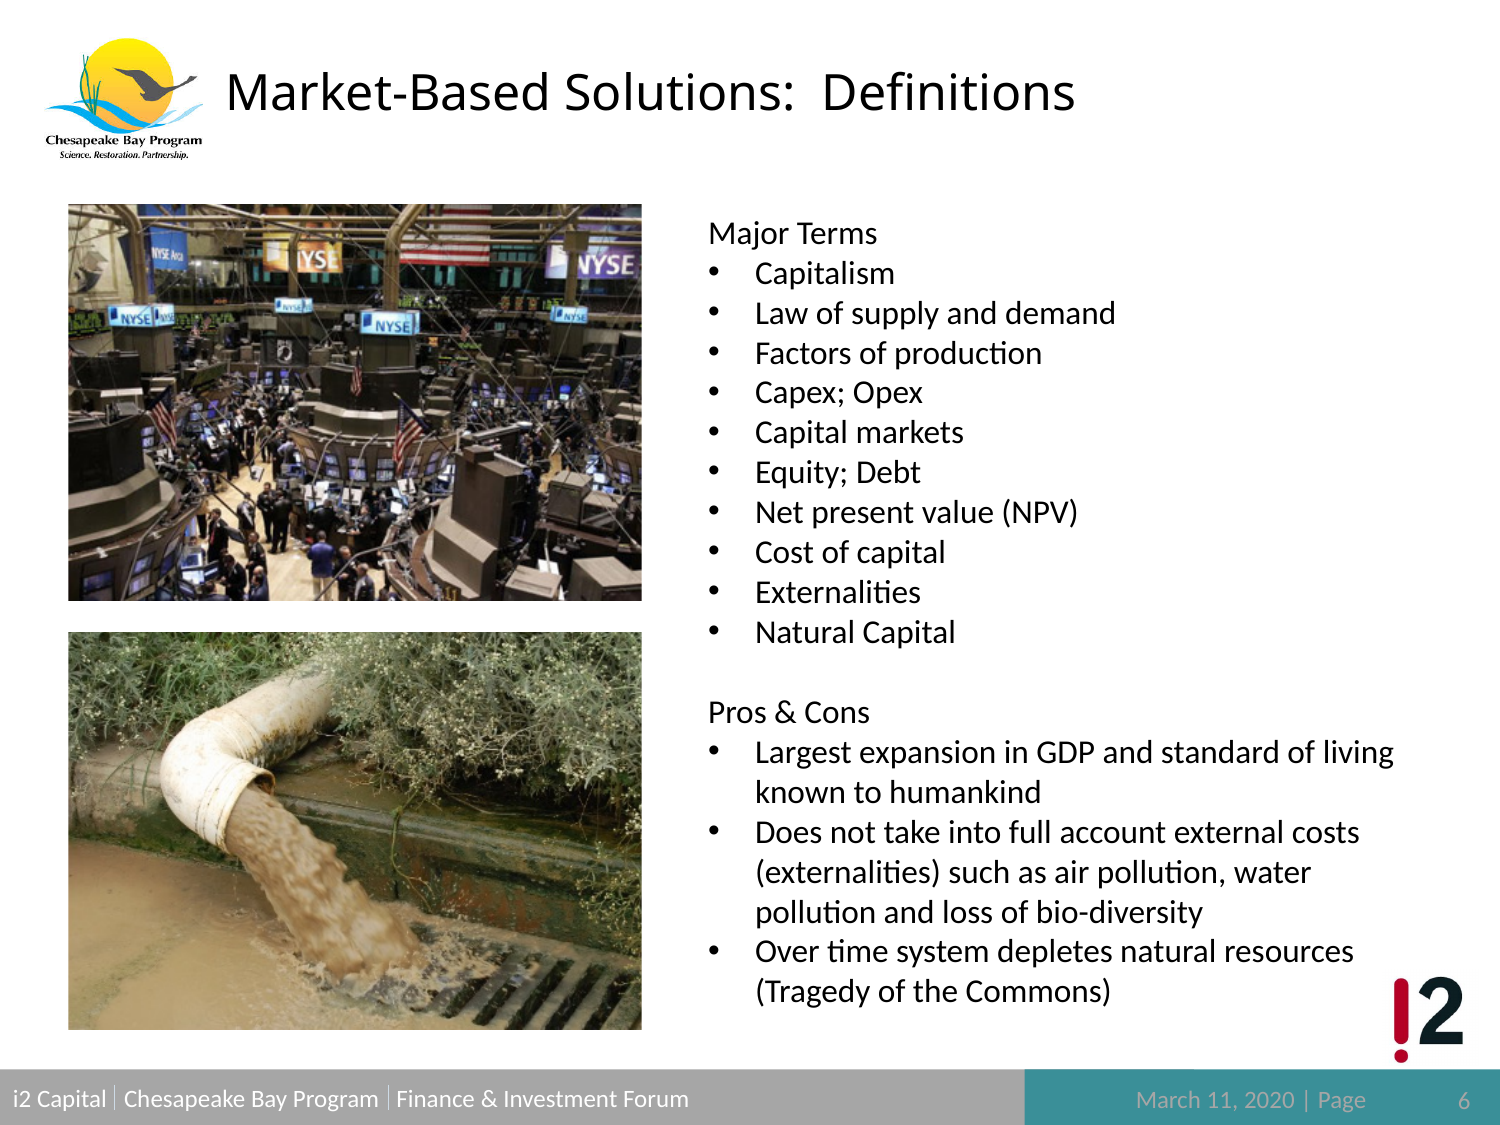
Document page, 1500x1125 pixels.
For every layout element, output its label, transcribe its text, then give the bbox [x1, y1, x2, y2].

picture [68, 204, 642, 601]
title Market-Based Solutions: Definitions [210, 38, 1350, 151]
picture [44, 37, 203, 160]
text_box 6 [1448, 1077, 1473, 1123]
text_box Major Terms Capitalism Law of supply and demand Factors of production Capex; Opex Capital markets Equity; Debt Net present value (NPV) Cost of capital Externalities Natural Capital Pros & Cons Largest expansion in GDP and standard of living known to humankind Does not take into full account external costs (externalities) such as air pollution, water pollution and loss of bio-diversity Over time system depletes natural resources (Tragedy of the Commons) [693, 203, 1432, 1017]
picture [1382, 969, 1479, 1066]
picture [68, 632, 642, 1030]
